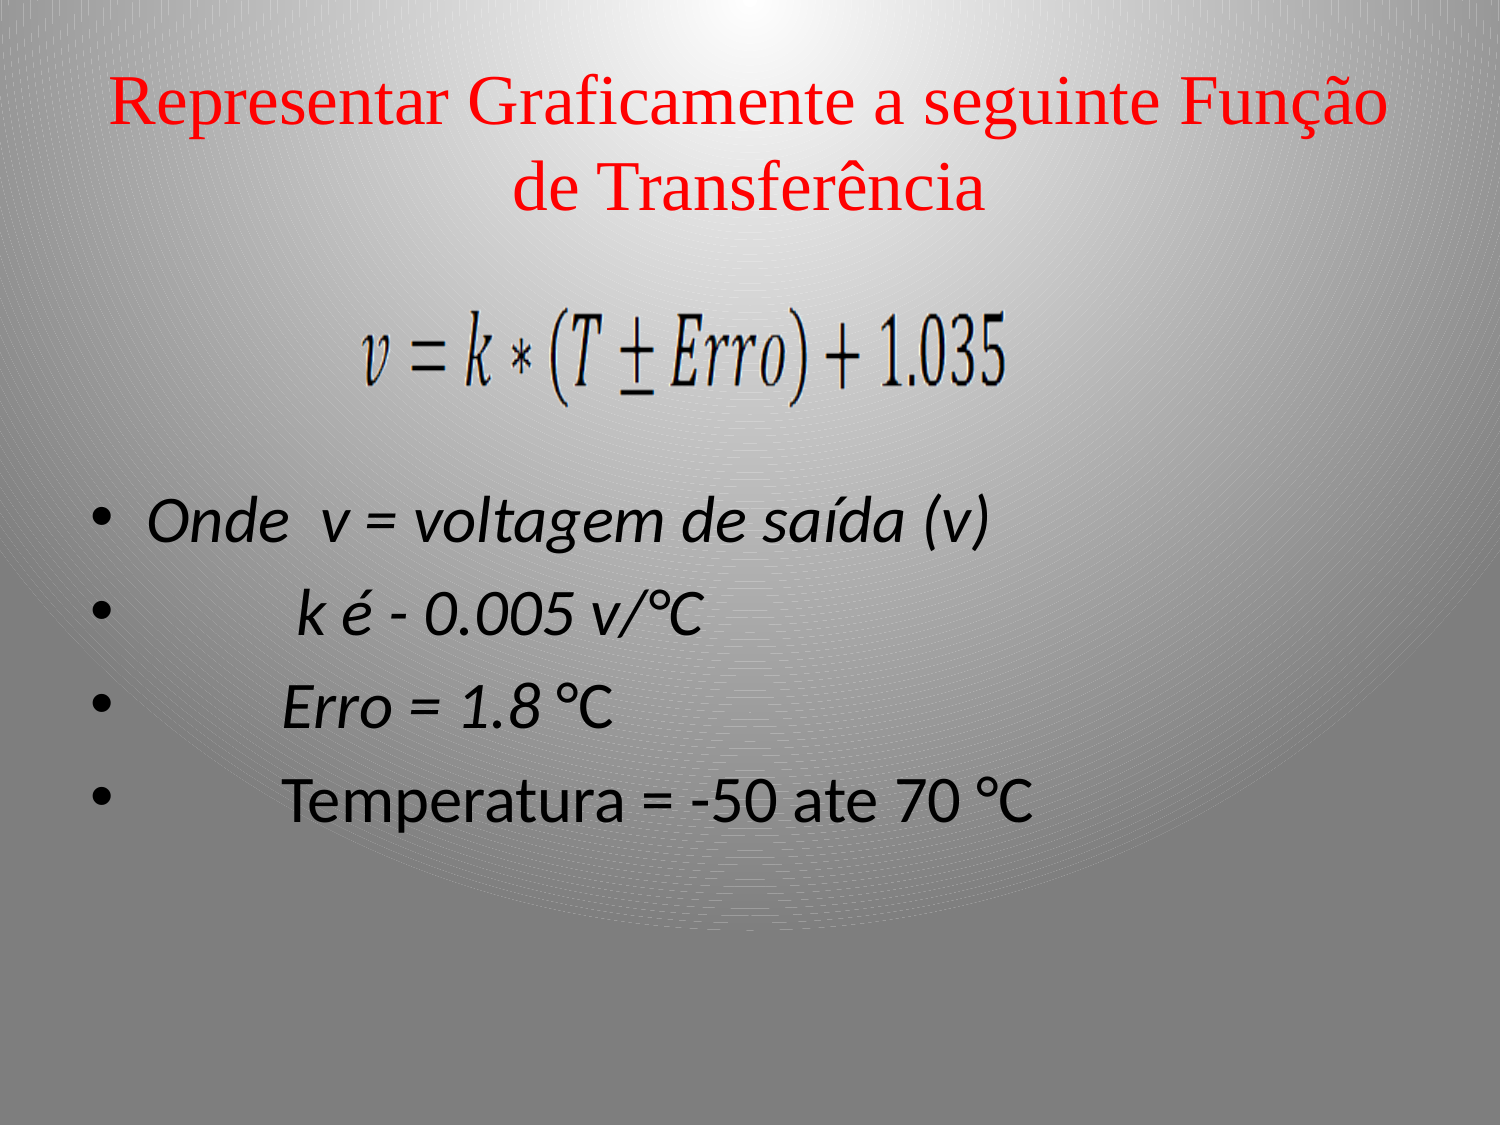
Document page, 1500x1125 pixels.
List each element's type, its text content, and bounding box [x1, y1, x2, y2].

picture [359, 290, 1010, 433]
title Representar Graficamente a seguinte Função de Transferência [75, 45, 1425, 233]
list Onde v = voltagem de saída (v) k é - 0.005 v/°C Erro = 1.8 °C Temperatura = -50 ate 70 °C [75, 468, 1425, 1005]
